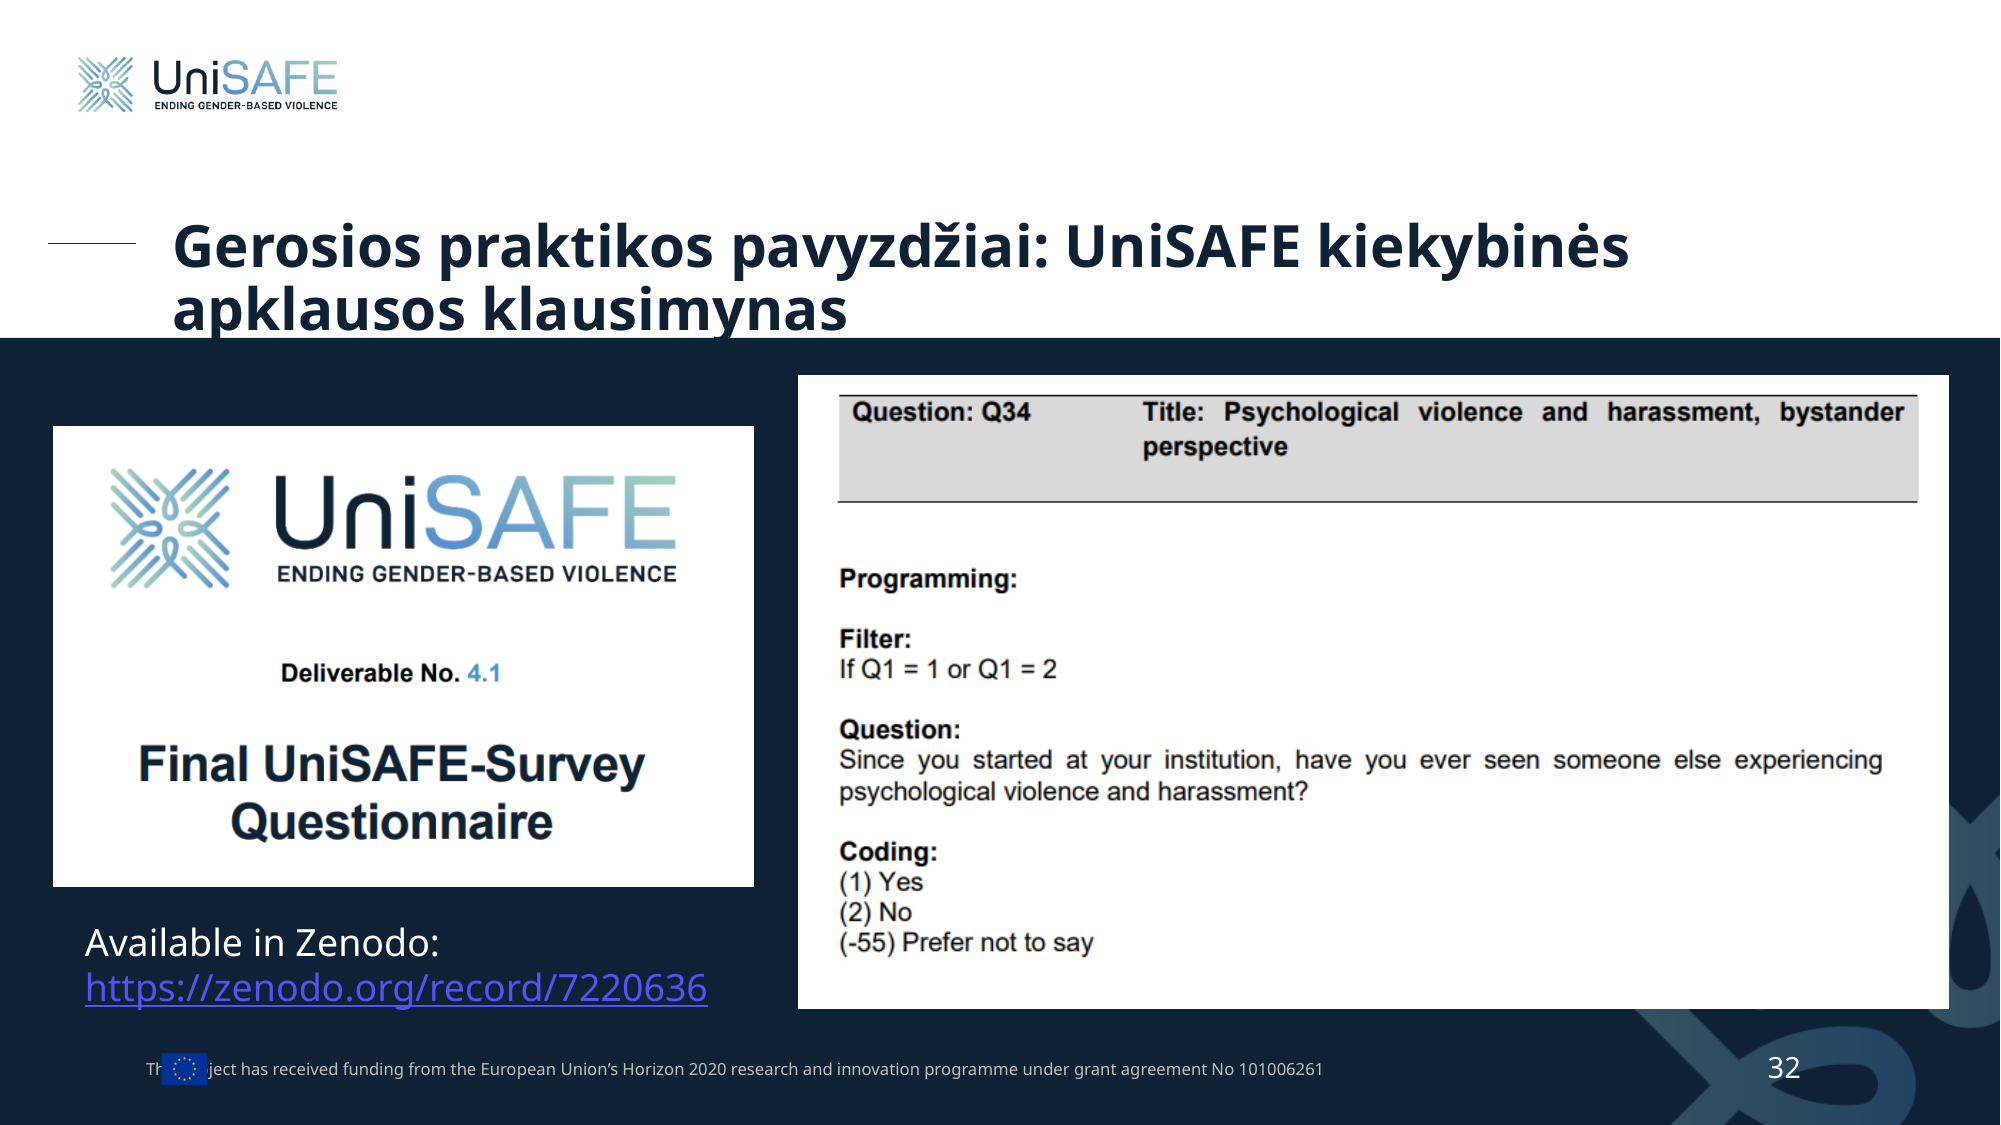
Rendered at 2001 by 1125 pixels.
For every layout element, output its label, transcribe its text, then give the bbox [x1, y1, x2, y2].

title Gerosios praktikos pavyzdžiai: UniSAFE kiekybinės apklausos klausimynas [172, 185, 1828, 313]
picture [798, 375, 1950, 1009]
text_box Available in Zenodo: https://zenodo.org/record/7220636 [69, 911, 959, 1023]
picture [53, 426, 754, 887]
picture [78, 57, 337, 112]
